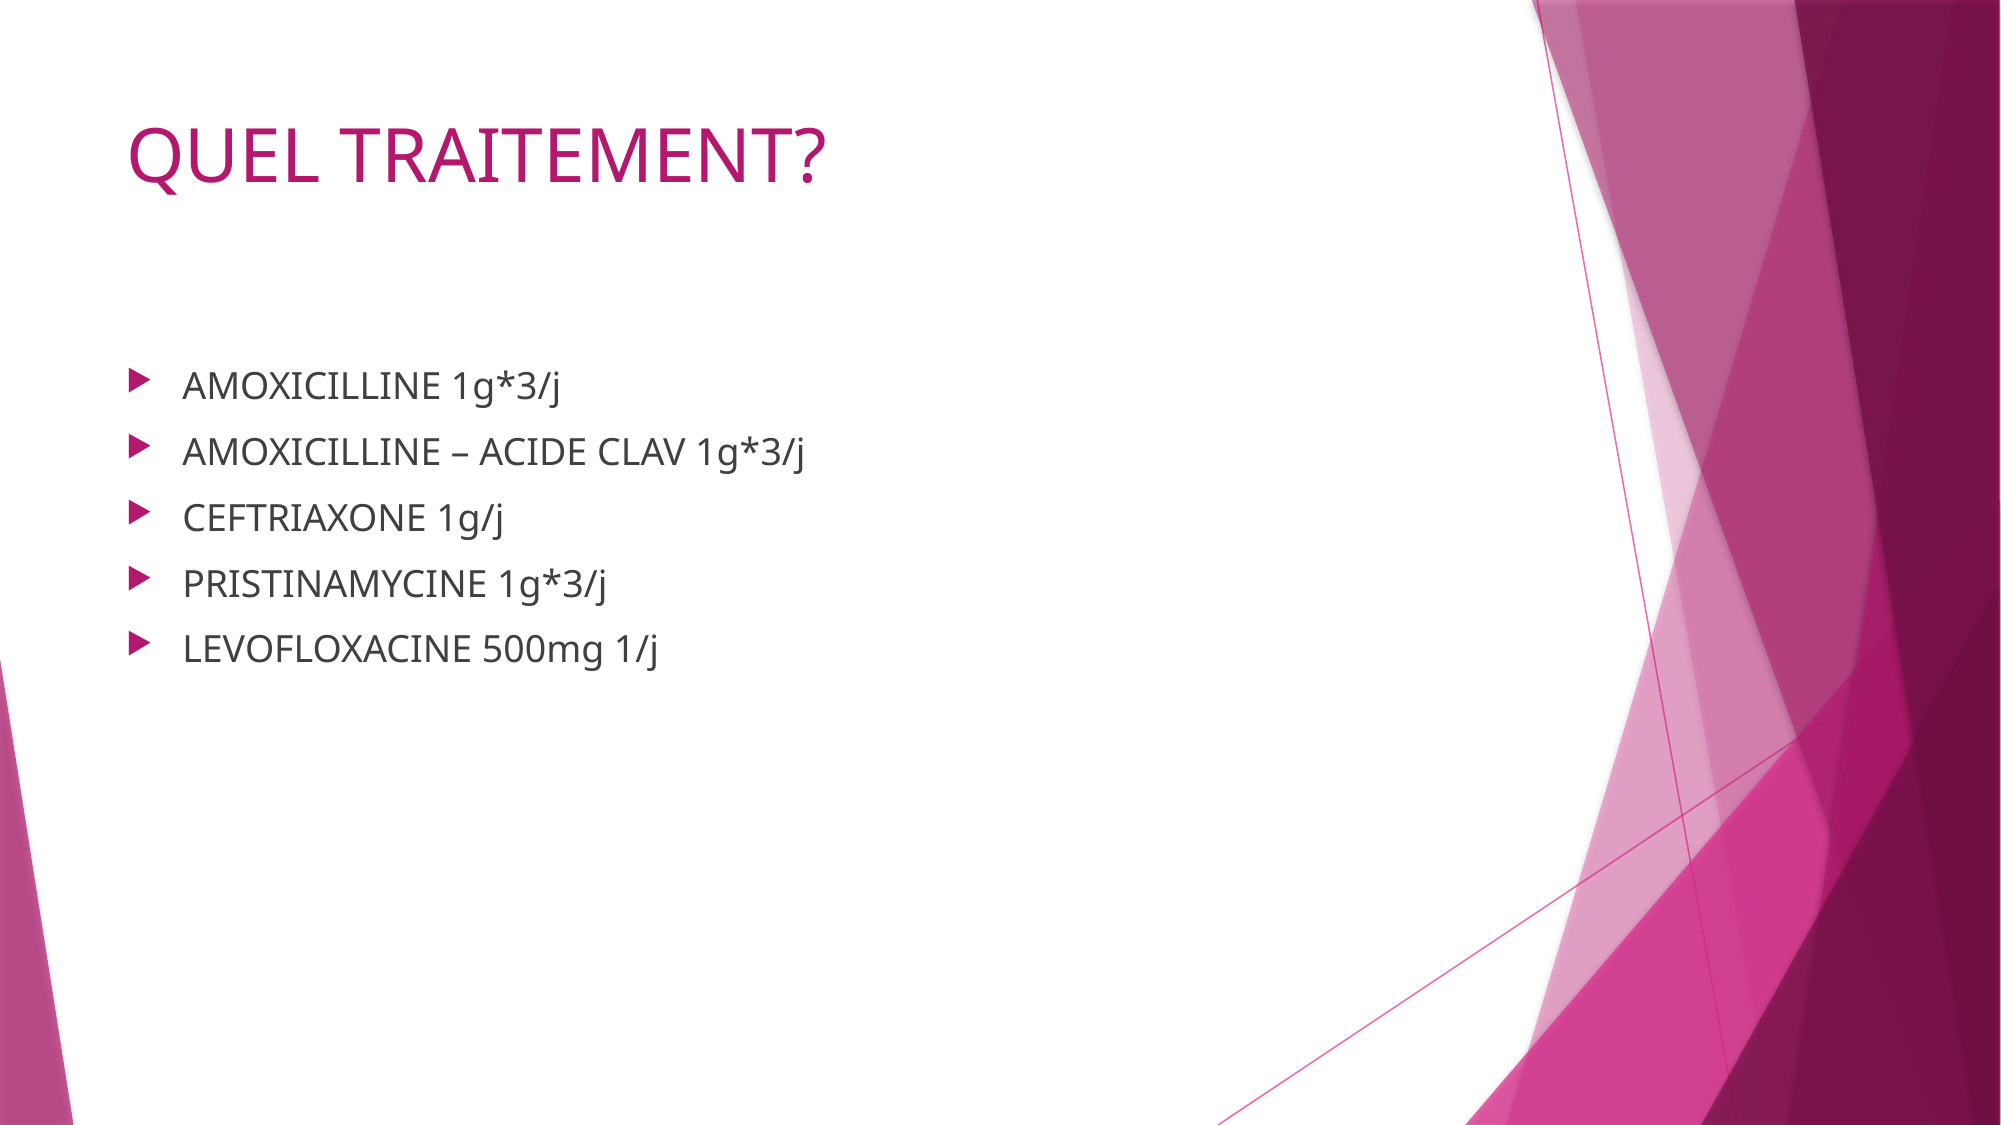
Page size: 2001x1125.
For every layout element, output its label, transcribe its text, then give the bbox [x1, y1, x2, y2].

list AMOXICILLINE 1g*3/j AMOXICILLINE – ACIDE CLAV 1g*3/j CEFTRIAXONE 1g/j PRISTINAMYCINE 1g*3/j LEVOFLOXACINE 500mg 1/j [111, 354, 1522, 992]
title QUEL TRAITEMENT? [111, 99, 1522, 317]
